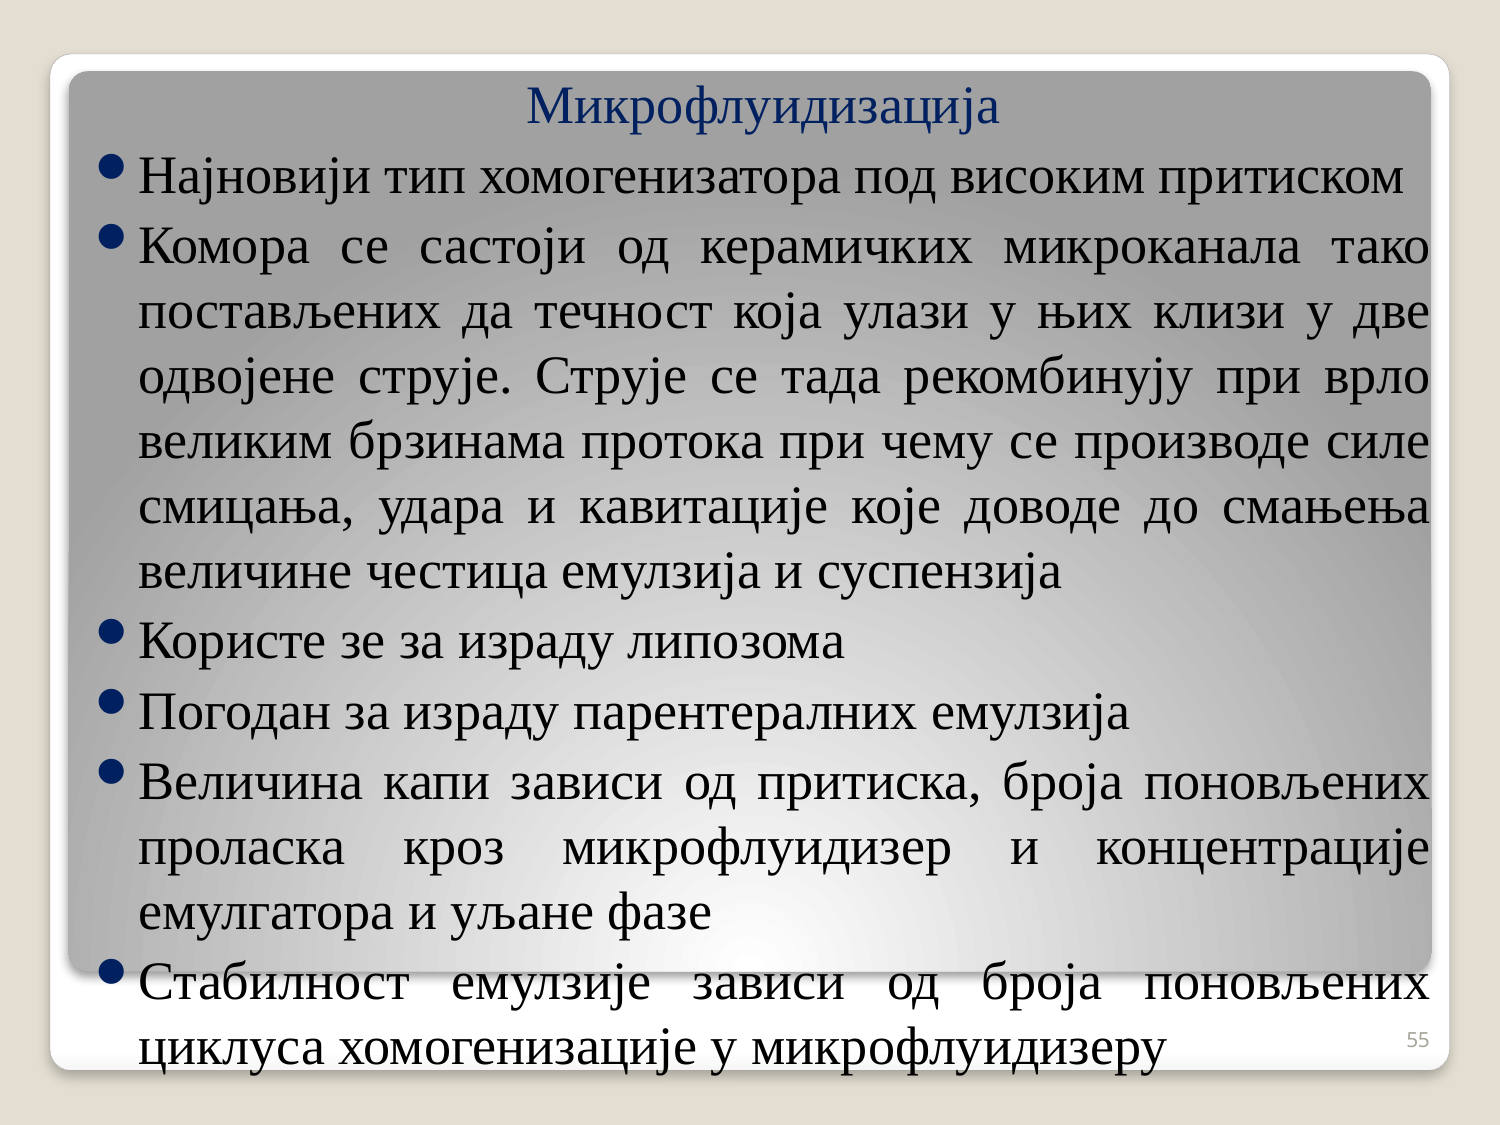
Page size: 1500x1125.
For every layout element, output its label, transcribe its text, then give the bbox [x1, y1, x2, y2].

slide_number 55 [1369, 1002, 1445, 1063]
list Микрофлуидизација Најновији тип хомогенизатора под високим притиском Комора се састоји од керамичких микроканала тако постављених да течност која улази у њих клизи у две одвојене струје. Струје се тада рекомбинују при врло великим брзинама протока при чему се производе силе смицања, удара и кавитације које доводе до смањења величине честица емулзија и суспензија Користе зе за израду липозома Погодан за израду парентералних емулзија Величина капи зависи од притиска, броја поновљених проласка кроз микрофлуидизер и концентрације емулгатора и уљане фазе Стабилност емулзије зависи од броја поновљених циклуса хомогенизације у микрофлуидизеру [64, 54, 1447, 1071]
